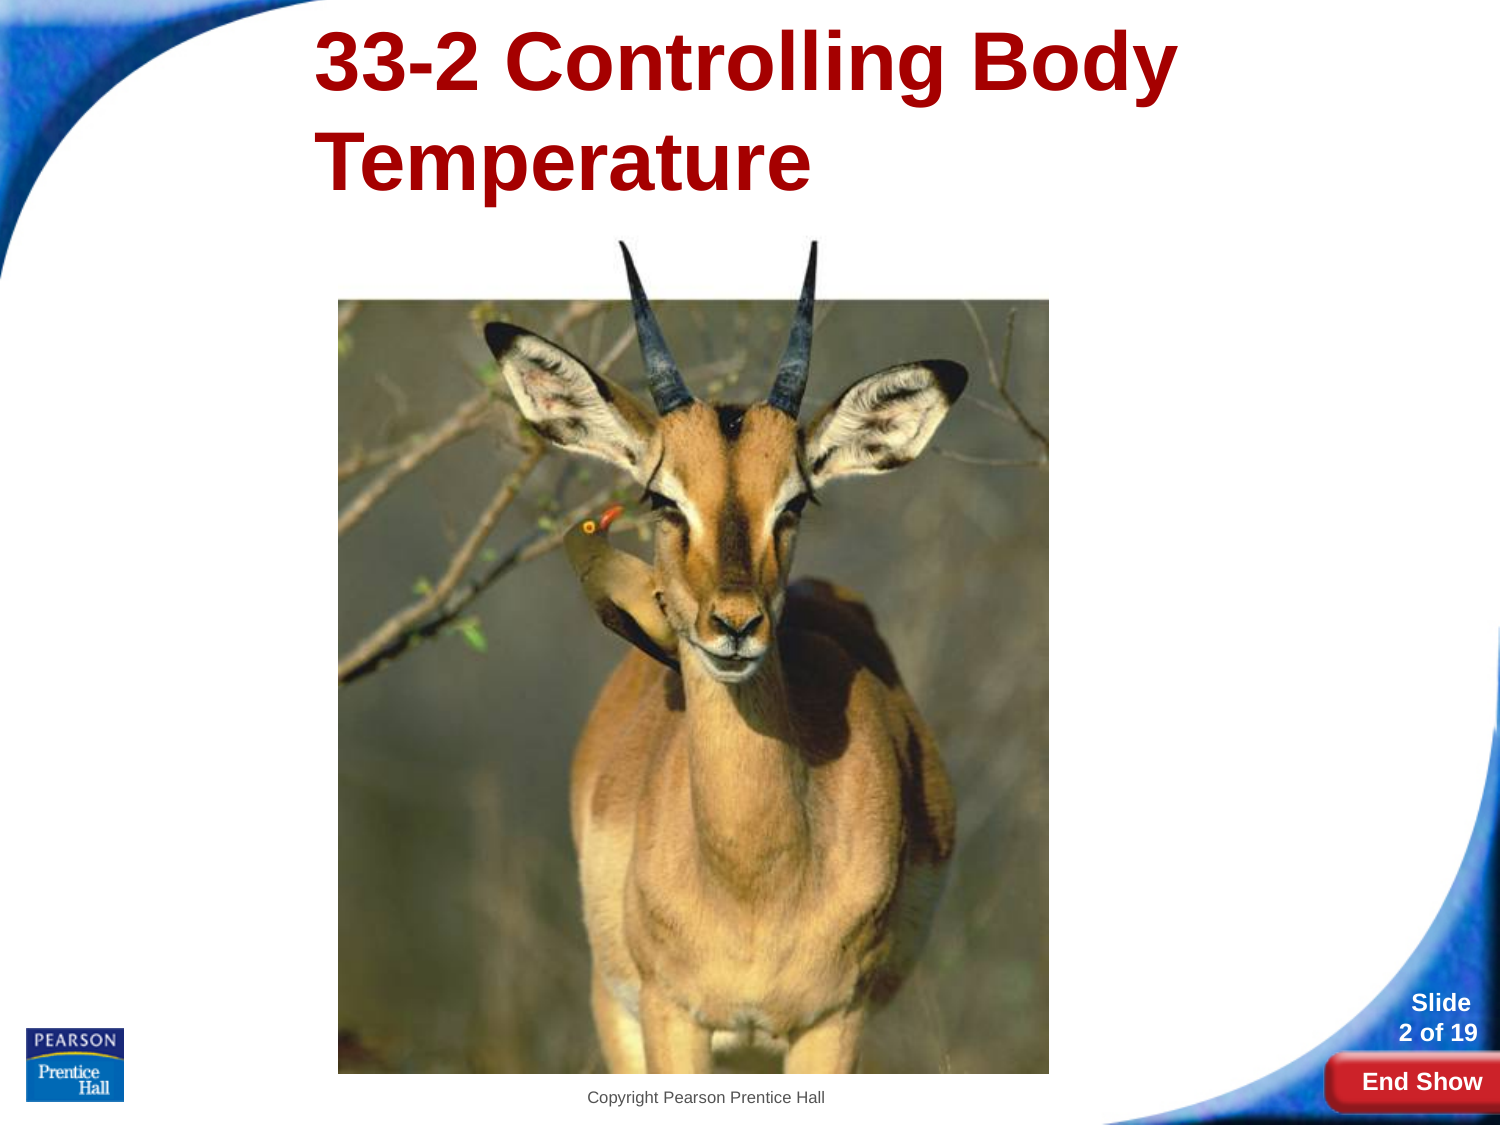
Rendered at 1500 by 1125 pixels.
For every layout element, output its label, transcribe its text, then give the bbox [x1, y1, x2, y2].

footer Copyright Pearson Prentice Hall [468, 1083, 945, 1105]
title 33-2 Controlling Body Temperature [299, 0, 1347, 177]
picture [0, 0, 1500, 1125]
